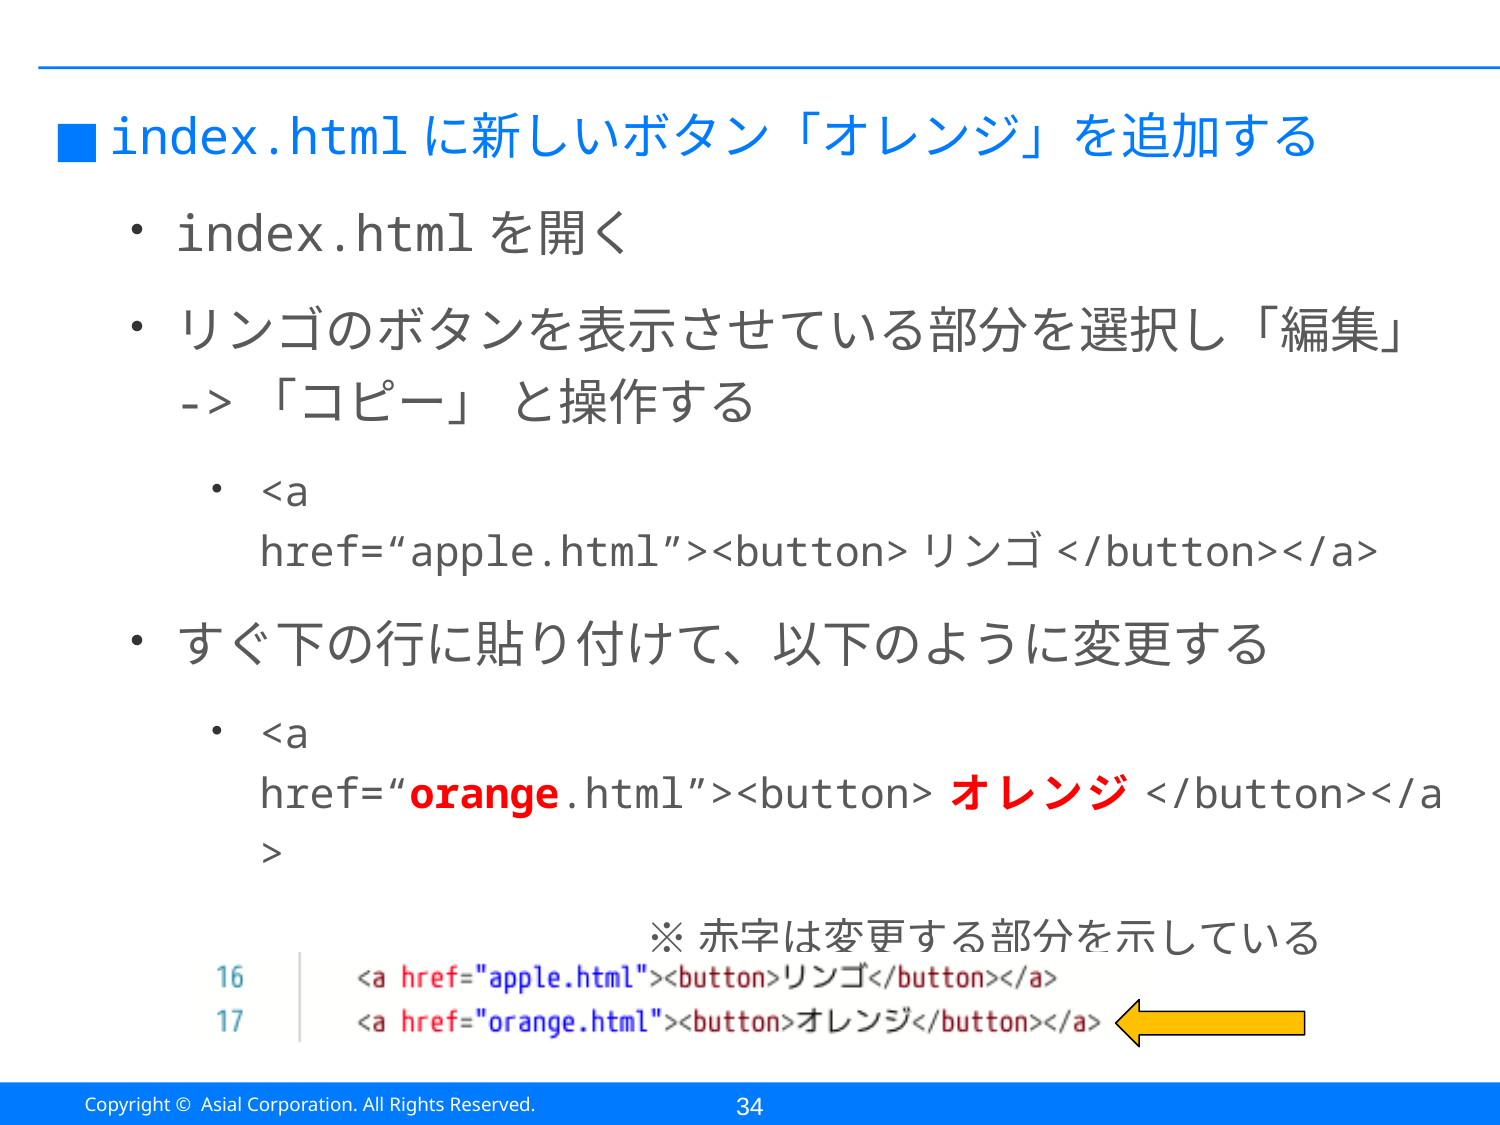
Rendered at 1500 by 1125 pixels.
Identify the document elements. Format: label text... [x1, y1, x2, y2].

slide_number 34 [581, 1075, 919, 1125]
text_box [1155, 1011, 1305, 1035]
list index.htmlに新しいボタン「オレンジ」を追加する index.htmlを開く リンゴのボタンを表示させている部分を選択し「編集」->「コピー」 と操作する <a href=“apple.html”><button>リンゴ</button></a> すぐ下の行に貼り付けて、以下のように変更する <a href=“orange.html”><button>オレンジ</button></a> ※赤字は変更する部分を示している [38, 84, 1459, 988]
picture [195, 952, 1152, 1049]
